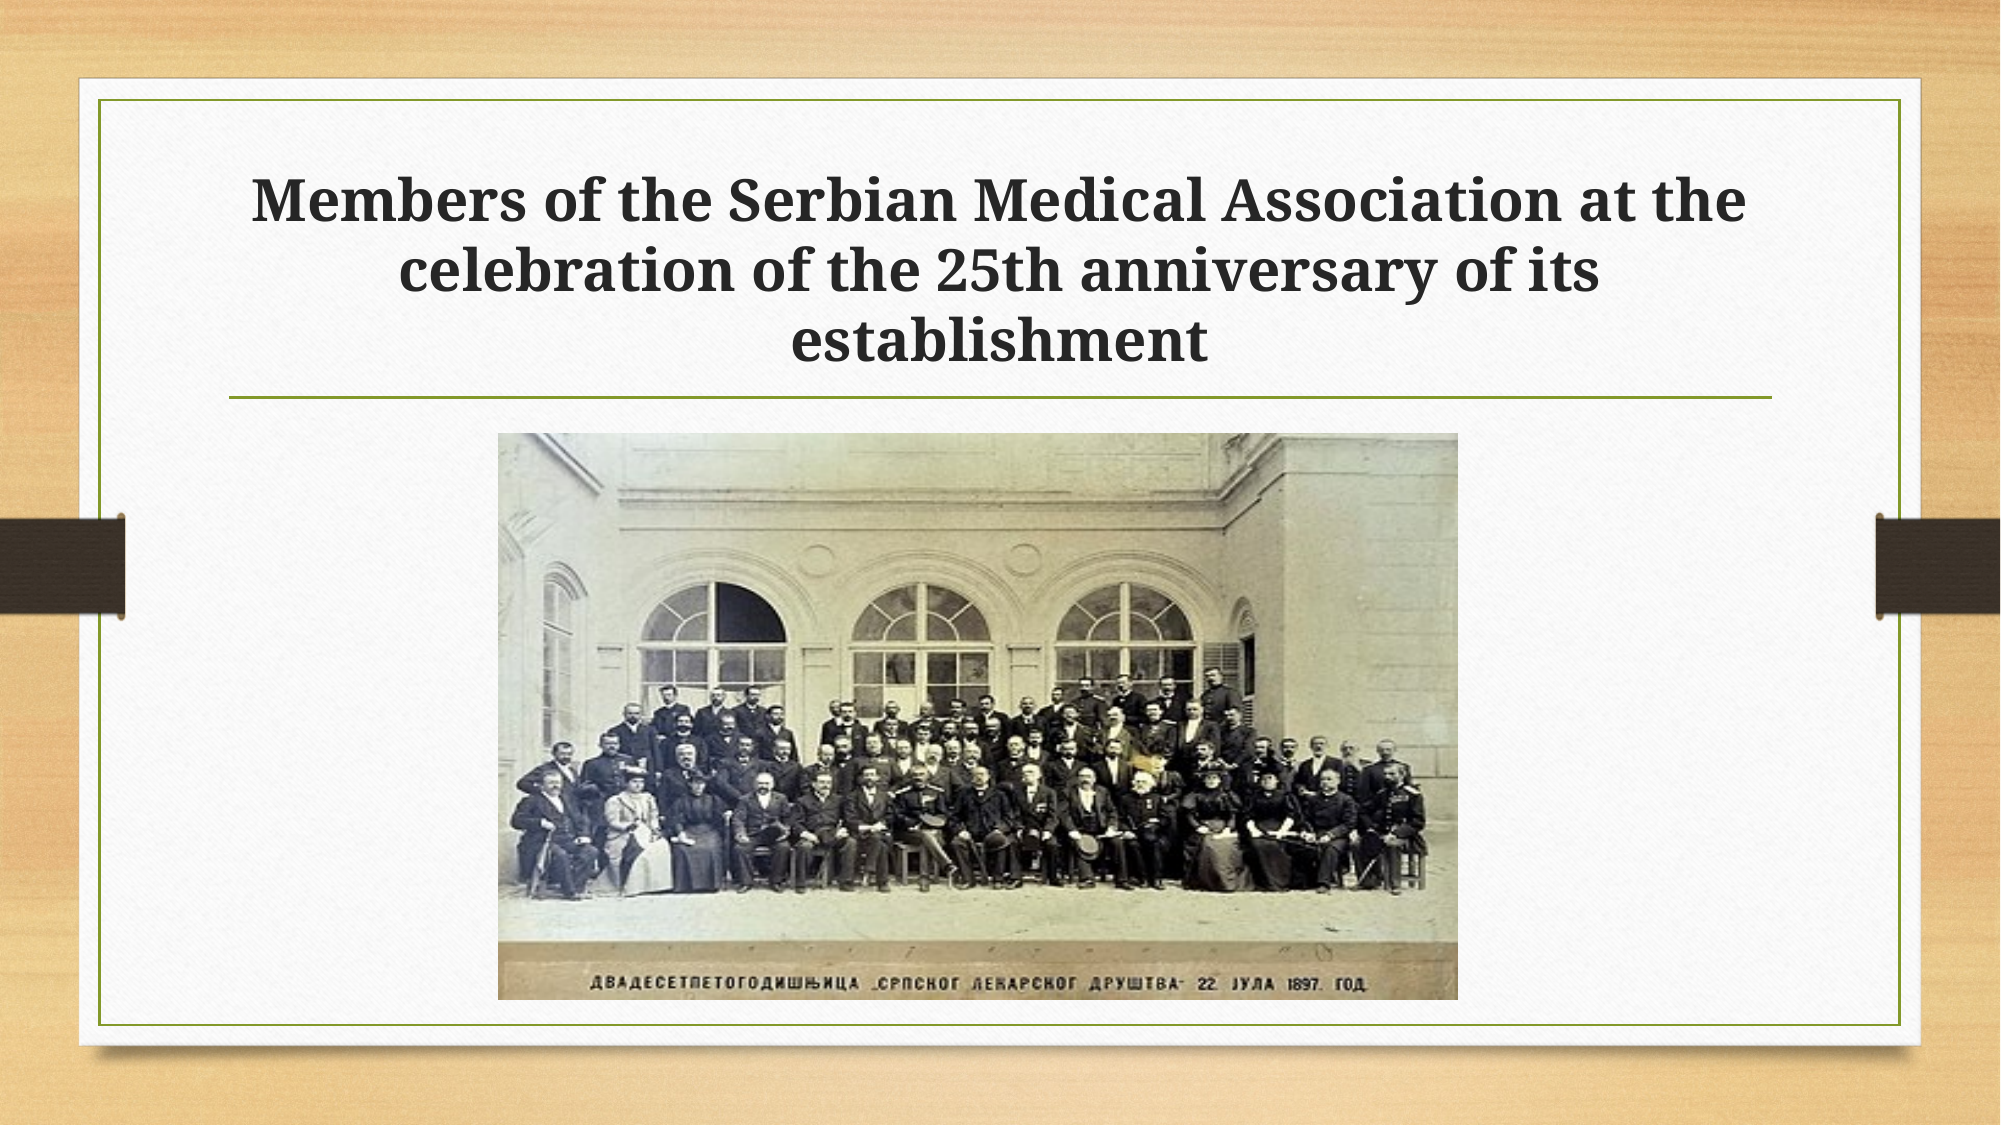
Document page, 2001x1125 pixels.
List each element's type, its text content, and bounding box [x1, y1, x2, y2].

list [497, 433, 1459, 1001]
title Members of the Serbian Medical Association at the celebration of the 25th anniversary of its establishment [212, 161, 1788, 375]
picture [0, 0, 2001, 1125]
